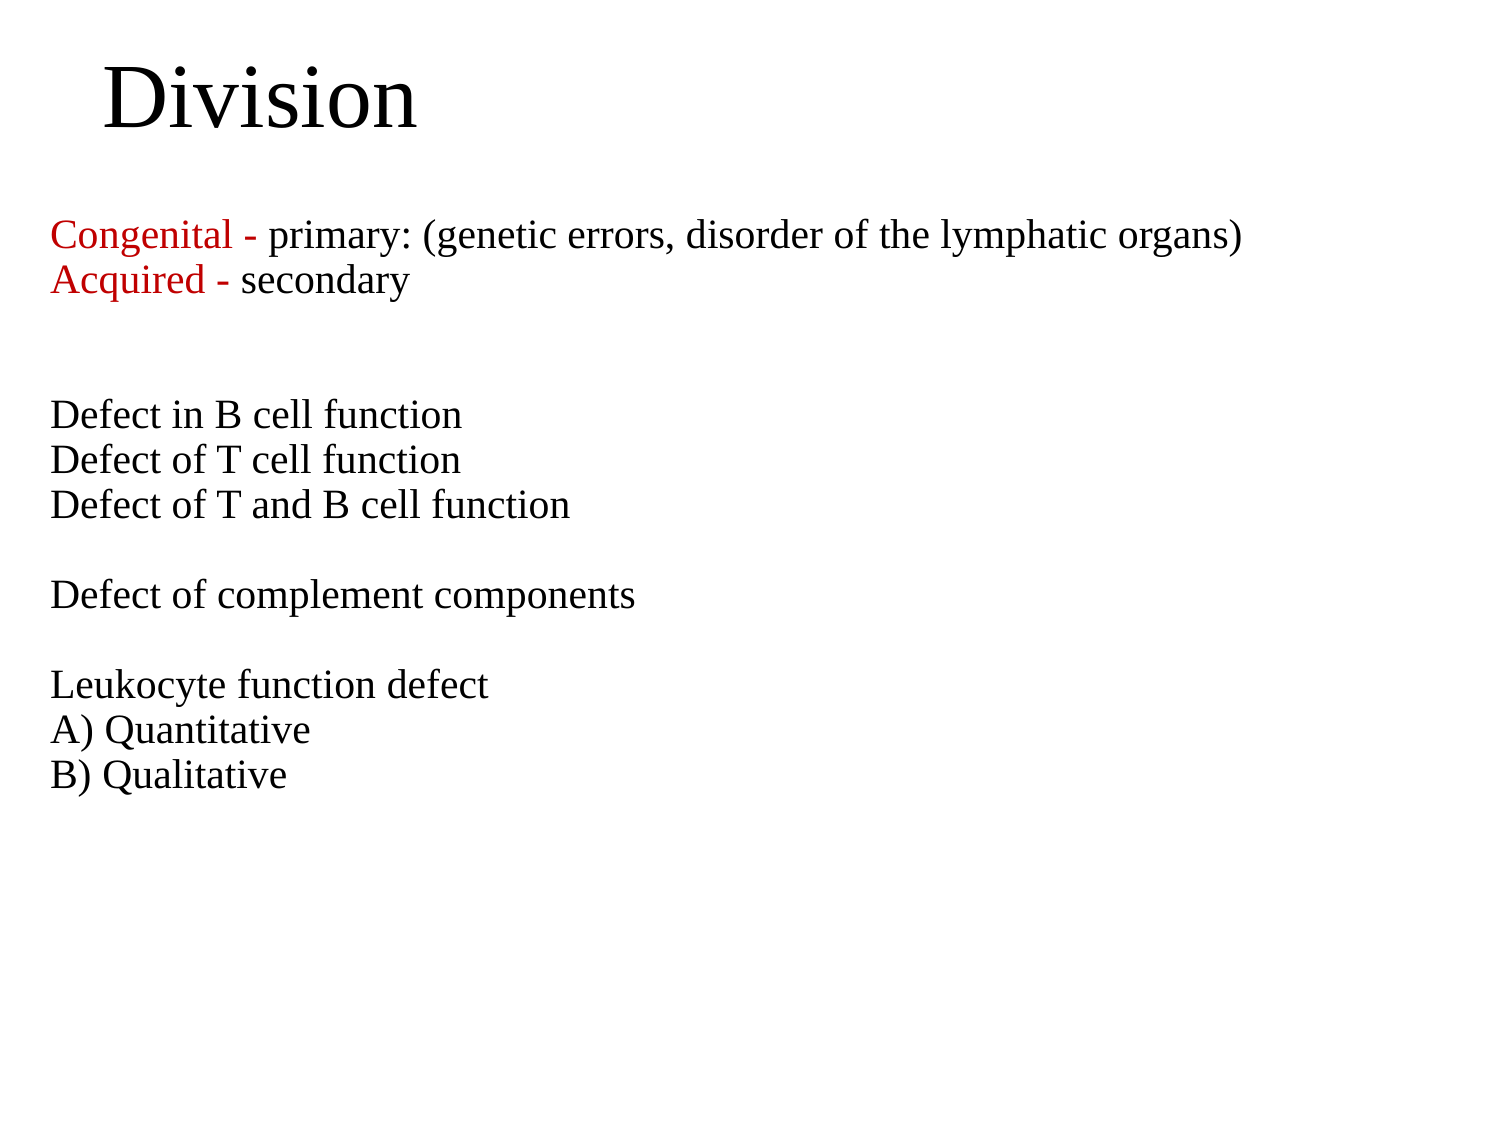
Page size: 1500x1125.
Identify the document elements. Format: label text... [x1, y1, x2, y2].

title Division [102, 36, 1398, 148]
list Congenital - primary: (genetic errors, disorder of the lymphatic organs) Acquired - secondary Defect in B cell function Defect of T cell function Defect of T and B cell function Defect of complement components Leukocyte function defect A) Quantitative B) Qualitative [50, 212, 1463, 804]
